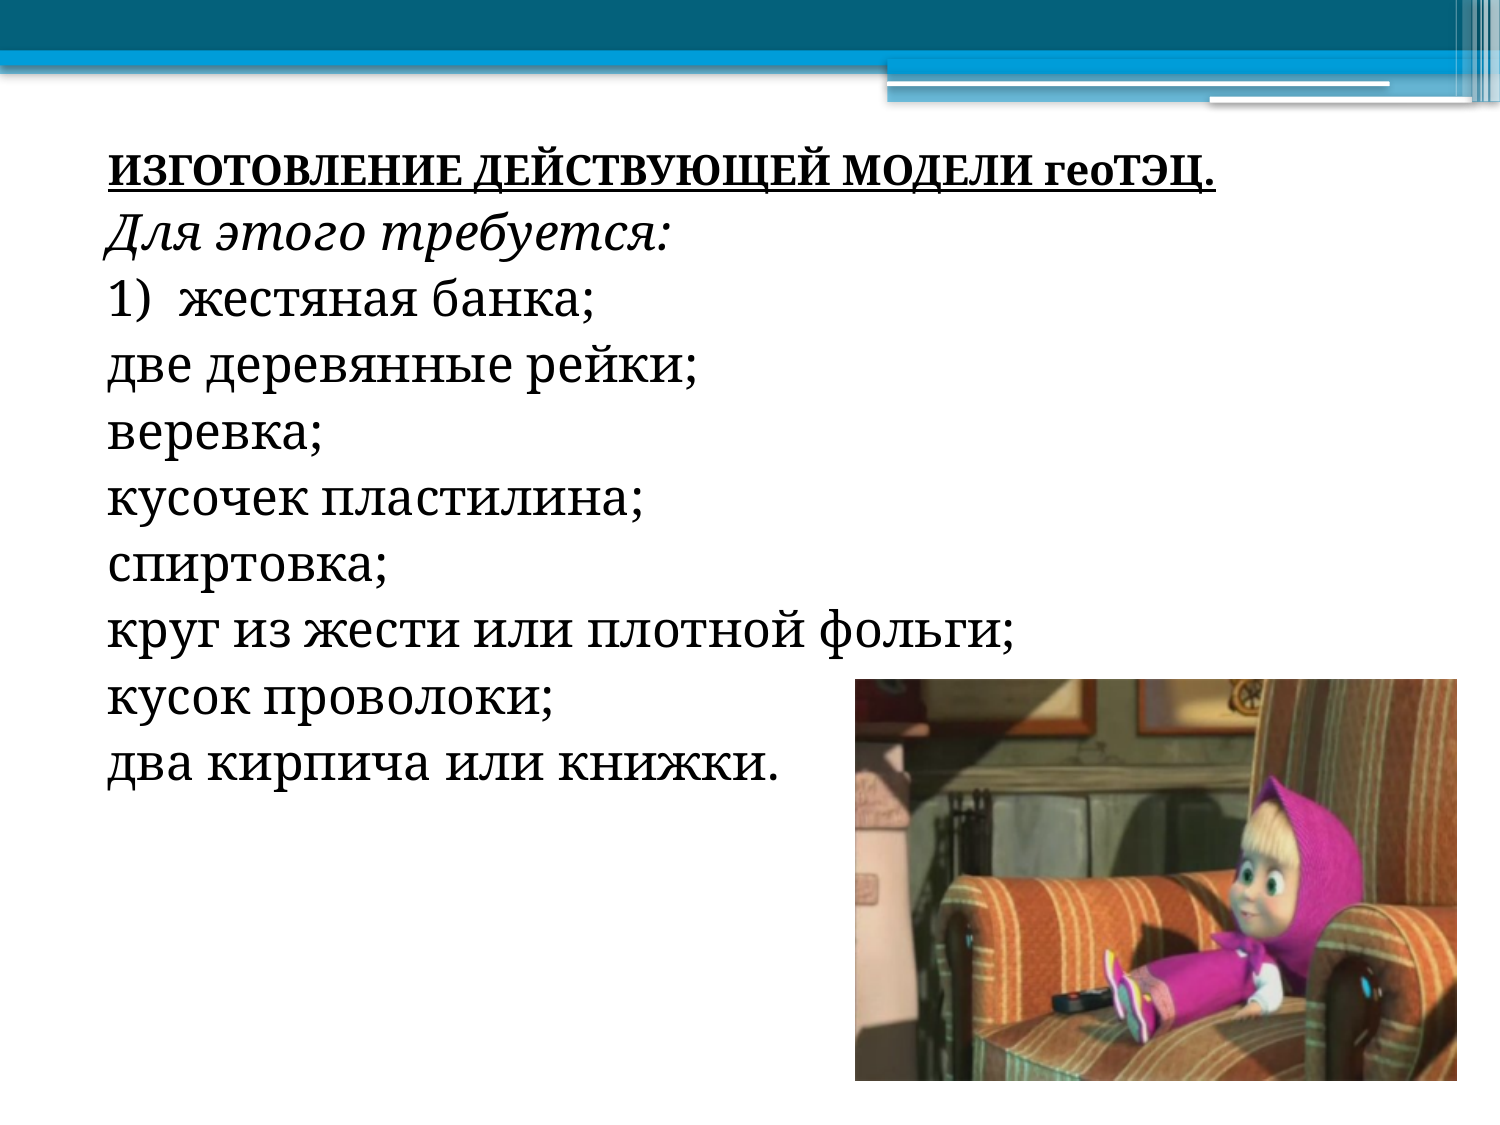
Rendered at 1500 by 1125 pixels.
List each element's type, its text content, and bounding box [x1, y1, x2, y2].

list ИЗГОТОВЛЕНИЕ ДЕЙСТВУЮЩЕЙ МОДЕЛИ геоТЭЦ. Для этого требуется: 1) жестяная банка; две деревянные рейки; веревка; кусочек пластилина; спиртовка; круг из жести или плотной фольги; кусок проволоки; два кирпича или книжки. [74, 70, 1426, 1079]
picture [855, 679, 1457, 1081]
